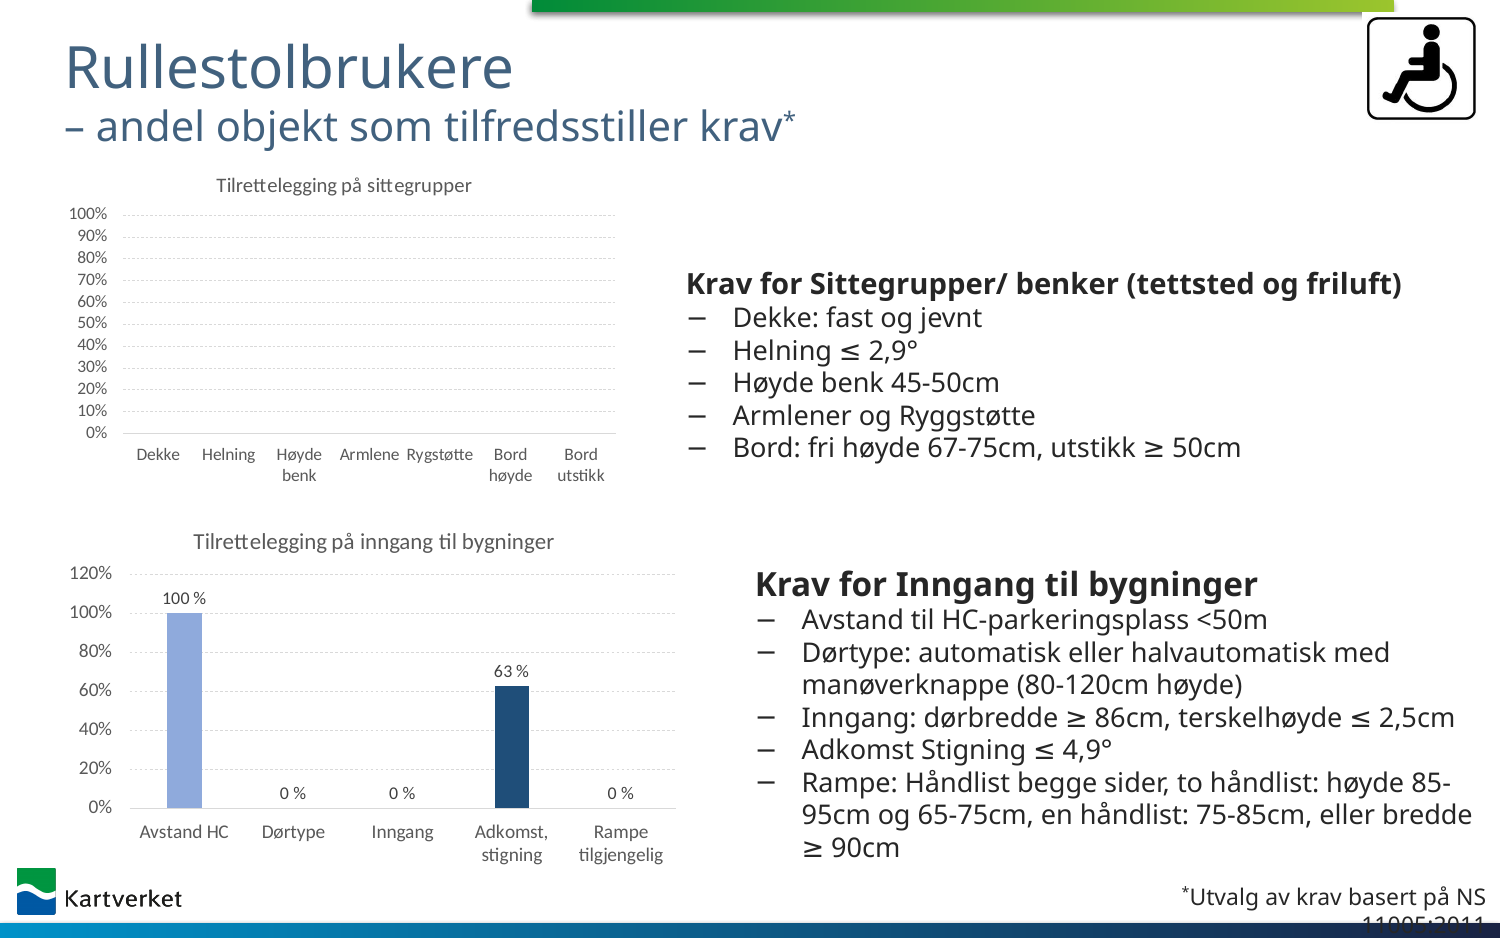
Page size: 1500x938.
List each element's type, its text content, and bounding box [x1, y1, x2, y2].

picture [62, 520, 687, 874]
text_box Krav for Sittegrupper/ benker (tettsted og friluft) Dekke: fast og jevnt Helning ≤ 2,9° Høyde benk 45-50cm Armlener og Ryggstøtte Bord: fri høyde 67-75cm, utstikk ≥ 50cm [670, 258, 1418, 471]
text_box *Utvalg av krav basert på NS 11005:2011 [1068, 873, 1500, 938]
picture [1362, 12, 1481, 126]
picture [62, 166, 626, 492]
text_box Krav for Inngang til bygninger Avstand til HC-parkeringsplass <50m Dørtype: automatisk eller halvautomatisk med manøverknappe (80-120cm høyde) Inngang: dørbredde ≥ 86cm, terskelhøyde ≤ 2,5cm Adkomst Stigning ≤ 4,9° Rampe: Håndlist begge sider, to håndlist: høyde 85-95cm og 65-75cm, en håndlist: 75-85cm, eller bredde ≥ 90cm [740, 555, 1491, 870]
text_box Rullestolbrukere – andel objekt som tilfredsstiller krav* [49, 25, 1431, 158]
